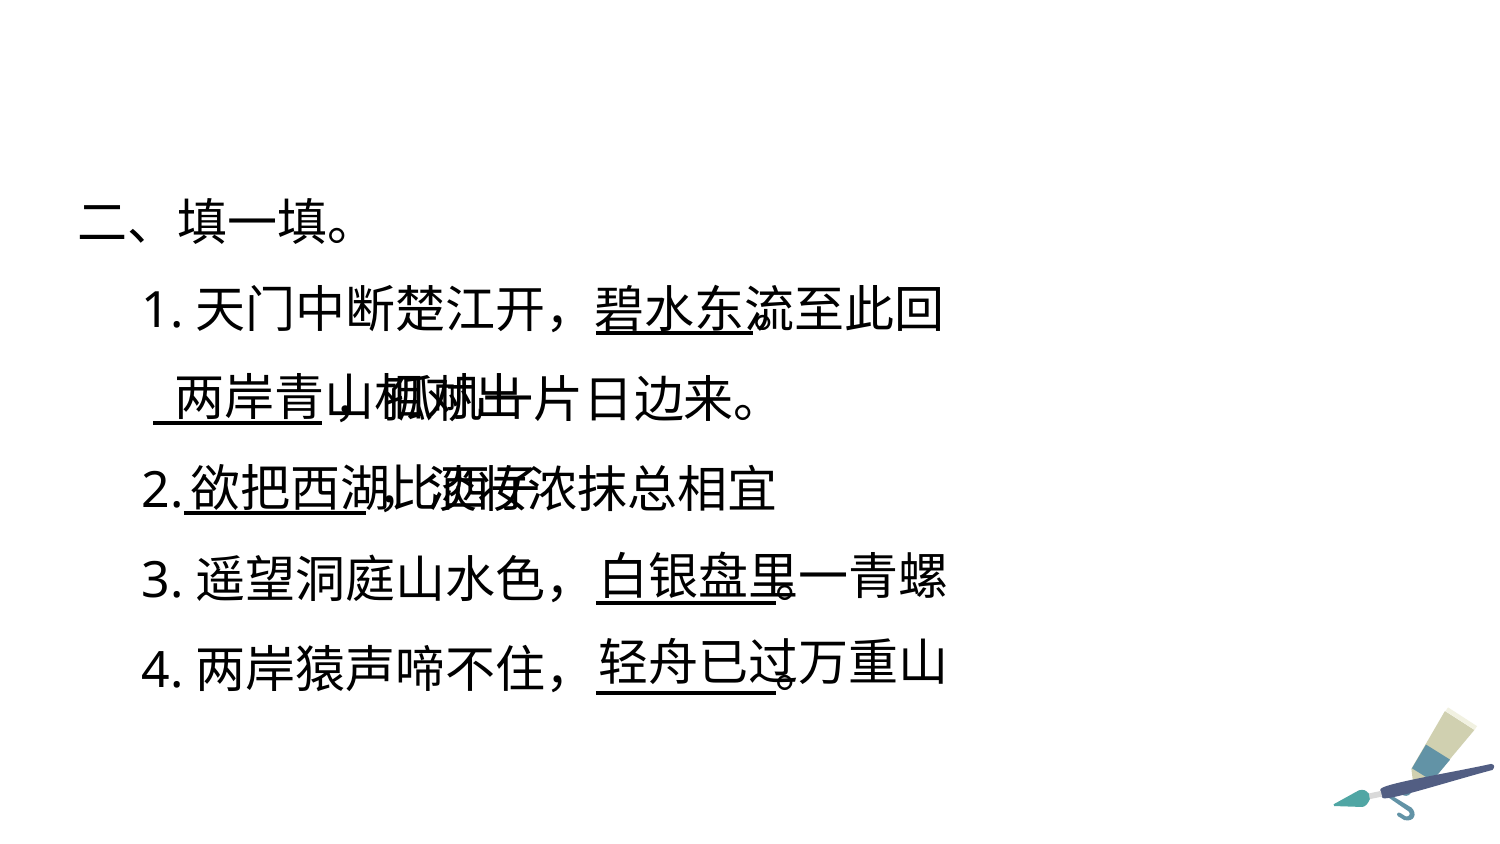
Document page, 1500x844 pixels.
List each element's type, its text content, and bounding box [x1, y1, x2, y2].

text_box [1358, 708, 1481, 844]
text_box 两岸青山相对出 [160, 328, 540, 434]
text_box 碧水东流至此回 [579, 240, 960, 345]
text_box 欲把西湖比西子 [175, 418, 556, 524]
text_box 白银盘里一青螺 [583, 506, 964, 592]
text_box 轻舟已过万重山 [583, 592, 964, 698]
text_box 1.天门中断楚江开， 。 ，孤帆一片日边来。 2. ，淡妆浓抹总相宜 3.遥望洞庭山水色， 。 4.两岸猿声啼不住， 。 [127, 240, 1469, 795]
text_box 二、填一填。 [62, 152, 1500, 258]
